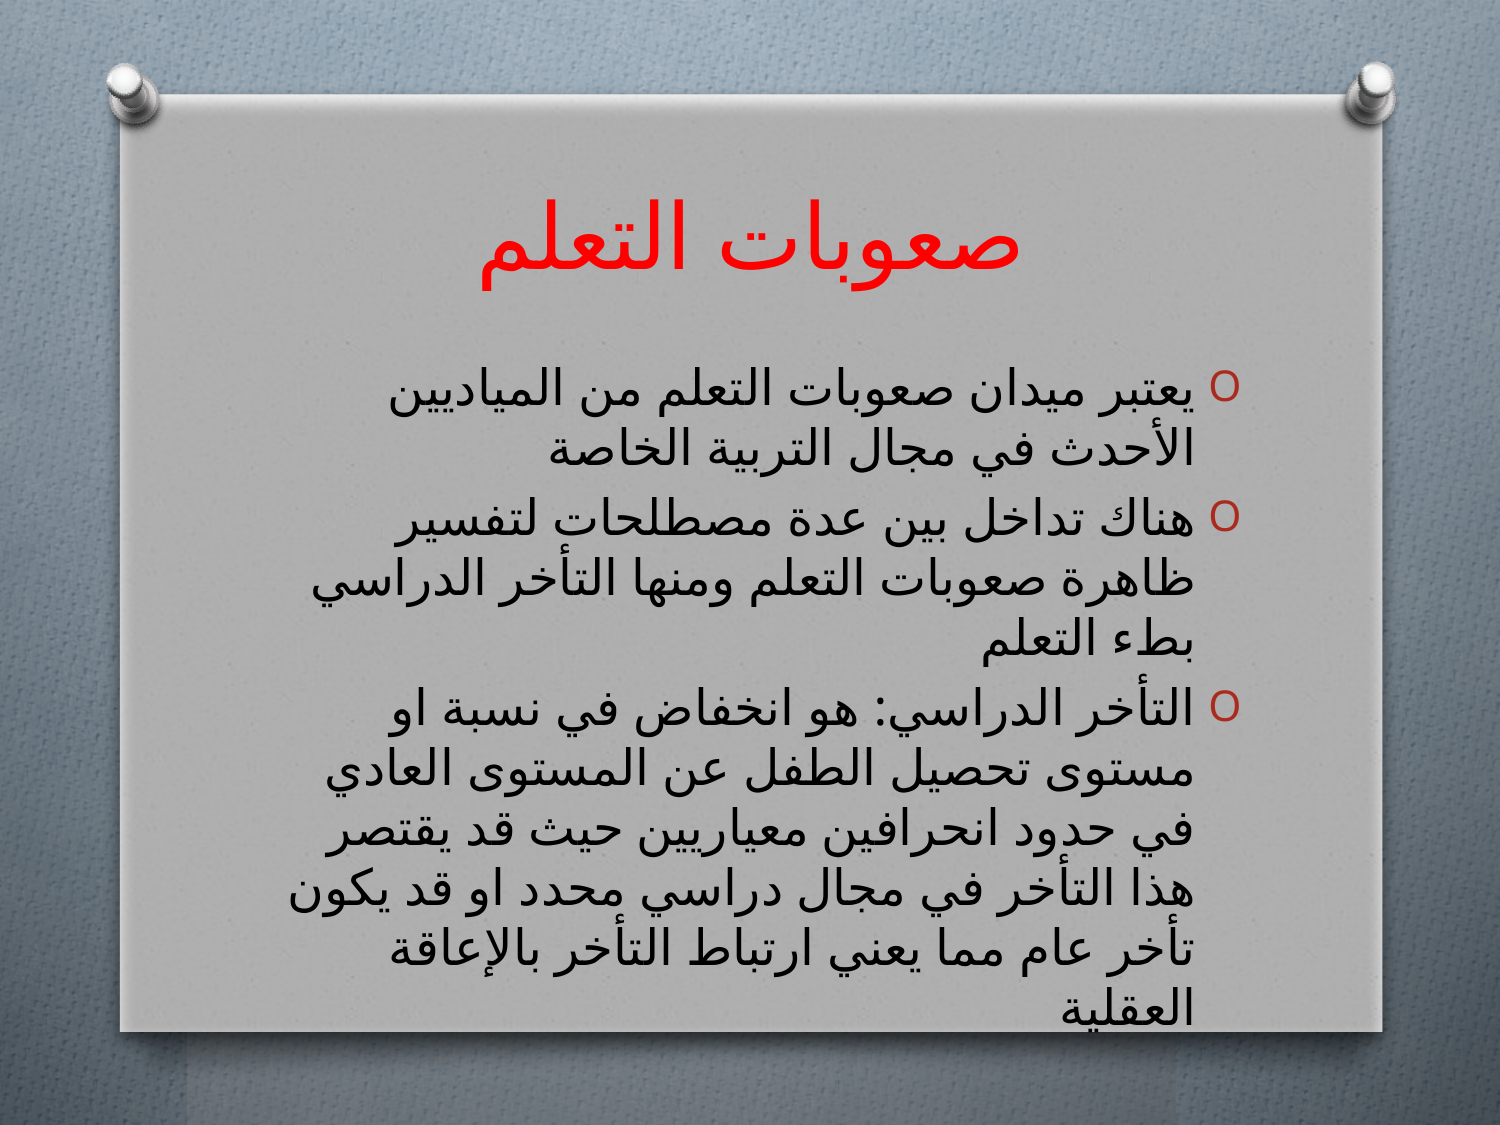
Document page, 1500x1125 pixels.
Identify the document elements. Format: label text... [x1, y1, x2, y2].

picture [1317, 35, 1439, 156]
picture [75, 29, 198, 153]
list يعتبر ميدان صعوبات التعلم من المياديين الأحدث في مجال التربية الخاصة هناك تداخل بين عدة مصطلحات لتفسير ظاهرة صعوبات التعلم ومنها التأخر الدراسي بطء التعلم التأخر الدراسي: هو انخفاض في نسبة او مستوى تحصيل الطفل عن المستوى العادي في حدود انحرافين معياريين حيث قد يقتصر هذا التأخر في مجال دراسي محدد او قد يكون تأخر عام مما يعني ارتباط التأخر بالإعاقة العقلية [240, 347, 1257, 939]
title صعوبات التعلم [179, 134, 1323, 332]
